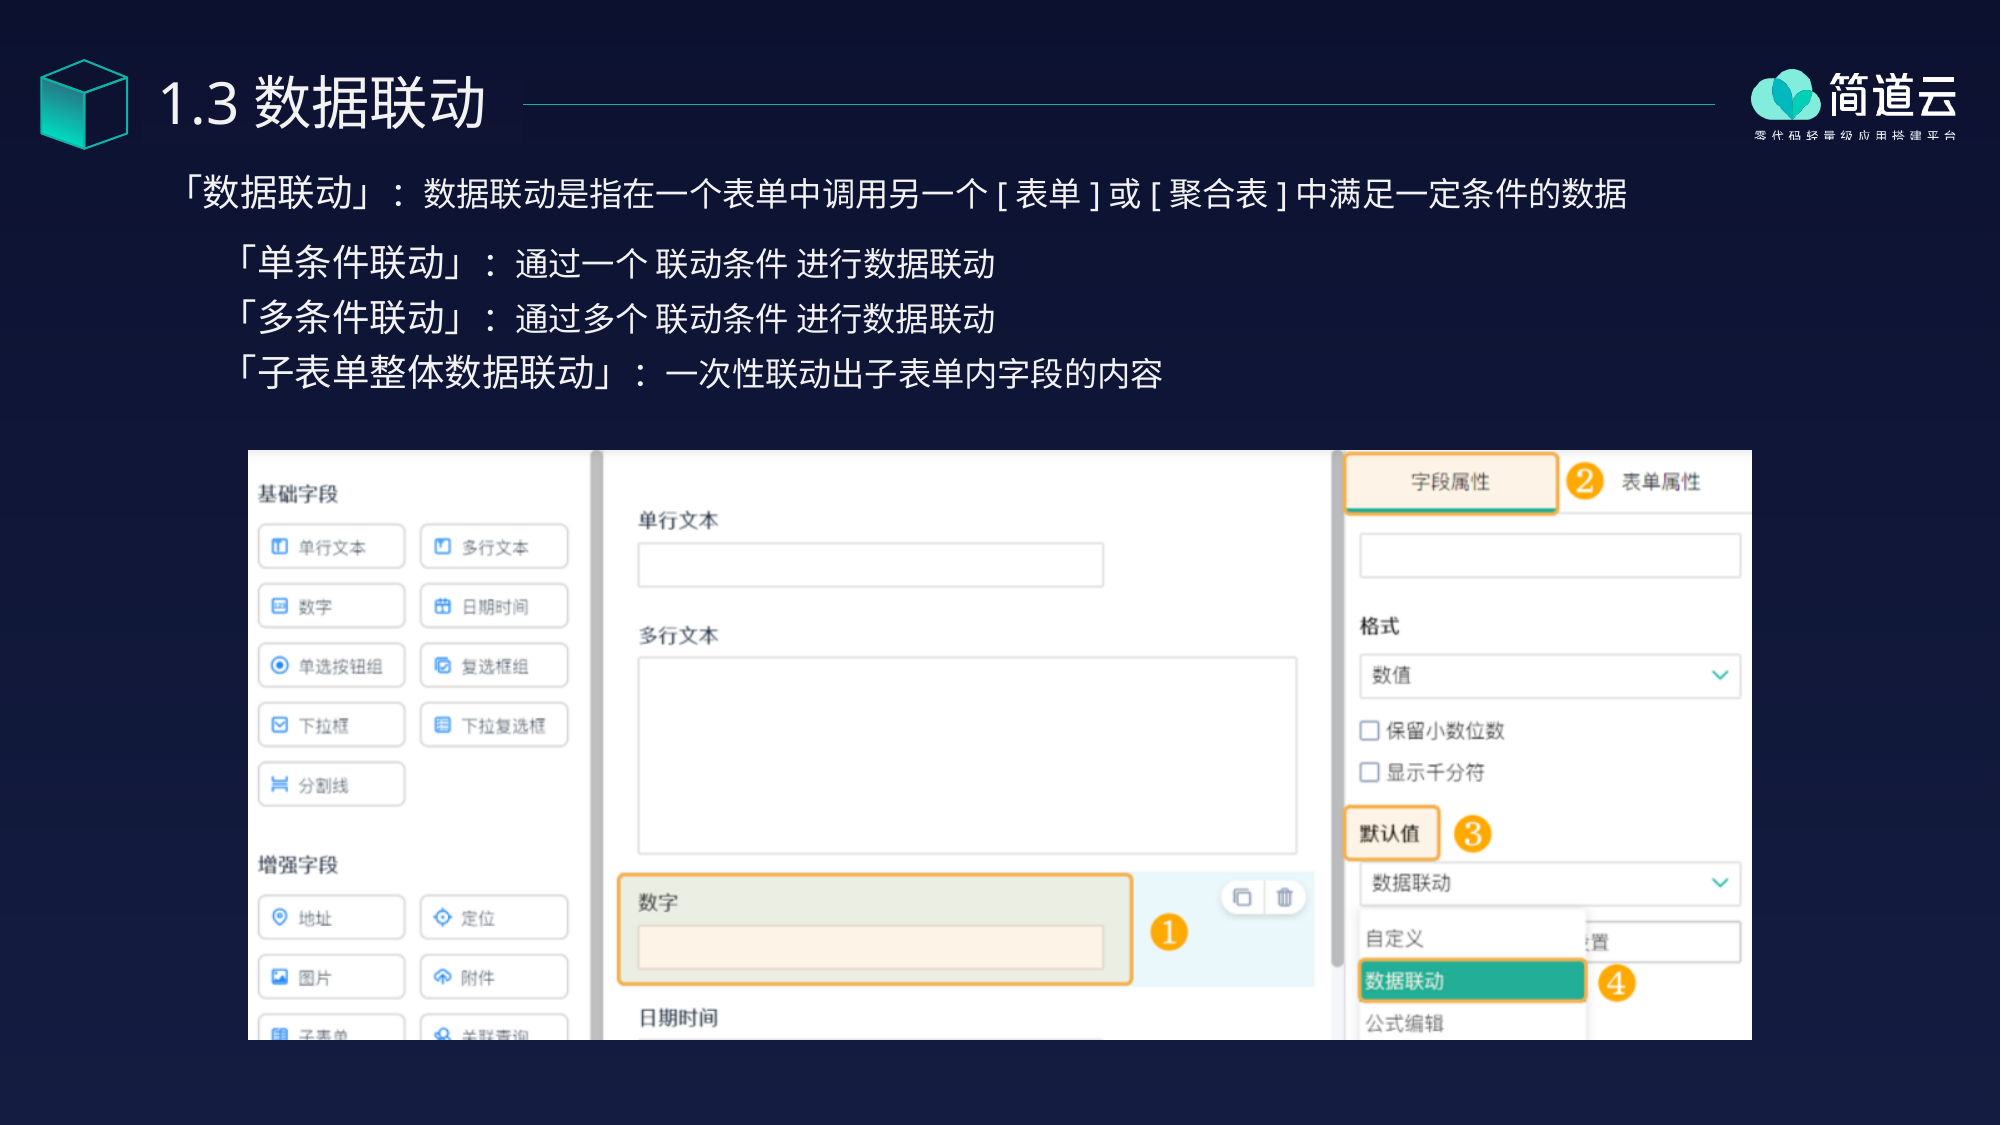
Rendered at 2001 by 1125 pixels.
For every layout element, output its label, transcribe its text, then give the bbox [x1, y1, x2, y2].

text_box 「单条件联动」：通过一个 联动条件 进行数据联动 [205, 231, 1431, 292]
text_box 「数据联动」：数据联动是指在一个表单中调用另一个[表单]或[聚合表]中满足一定条件的数据 [150, 161, 1885, 222]
text_box 「多条件联动」：通过多个 联动条件 进行数据联动 [205, 286, 1428, 387]
picture [248, 450, 1752, 1040]
text_box 「子表单整体数据联动」：一次性联动出子表单内字段的内容 [205, 341, 1336, 401]
text_box 1.3数据联动 [142, 58, 523, 144]
